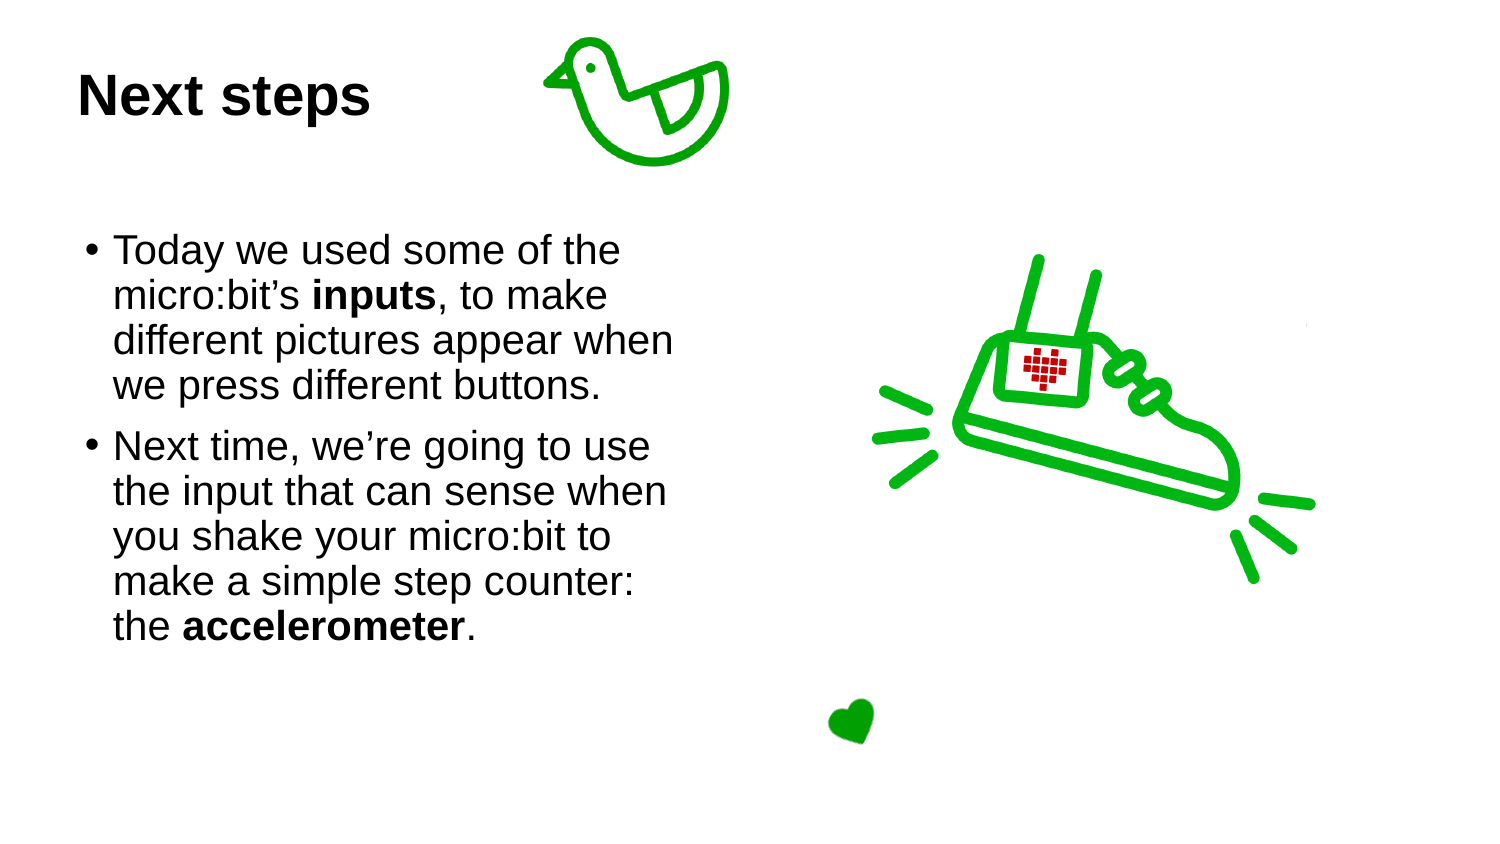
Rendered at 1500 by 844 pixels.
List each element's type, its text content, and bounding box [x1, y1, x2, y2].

picture [533, 36, 729, 167]
title Next steps [69, 31, 728, 162]
picture [704, 208, 1463, 636]
list Today we used some of the micro:bit’s inputs, to make different pictures appear when we press different buttons. Next time, we’re going to use the input that can sense when you shake your micro:bit to make a simple step counter: the accelerometer. [69, 221, 705, 711]
picture [823, 687, 883, 750]
